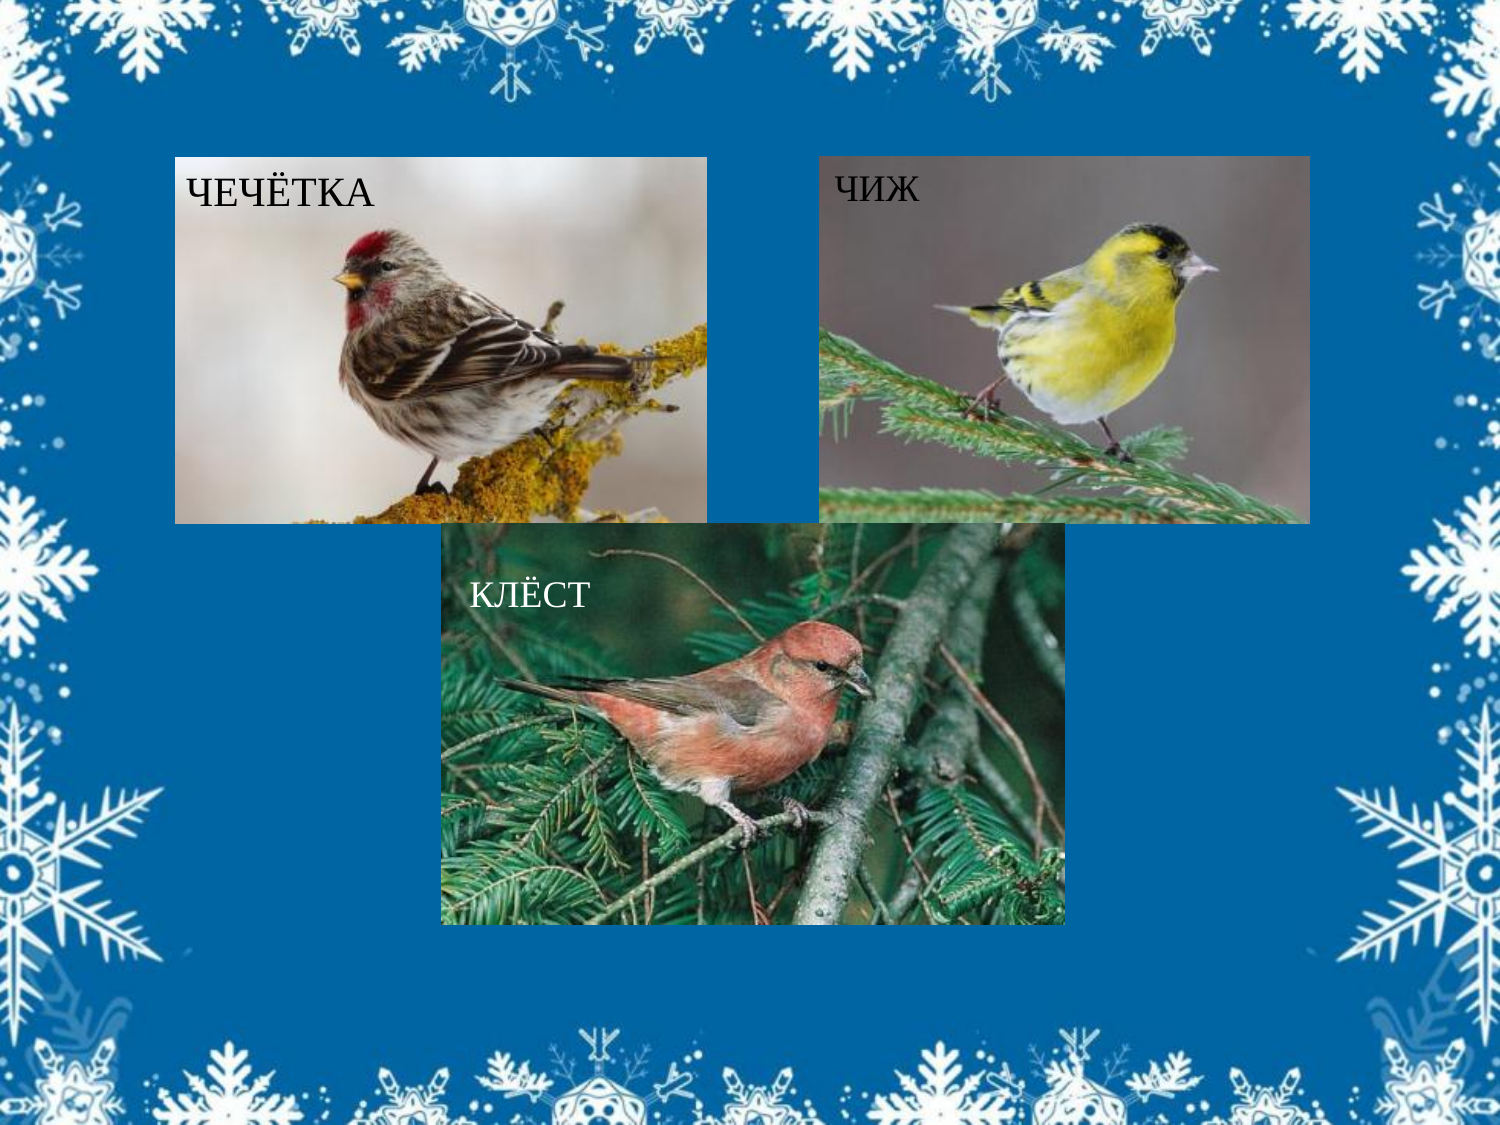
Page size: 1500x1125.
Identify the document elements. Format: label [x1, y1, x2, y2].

picture [0, 0, 1500, 1125]
list [175, 157, 707, 524]
